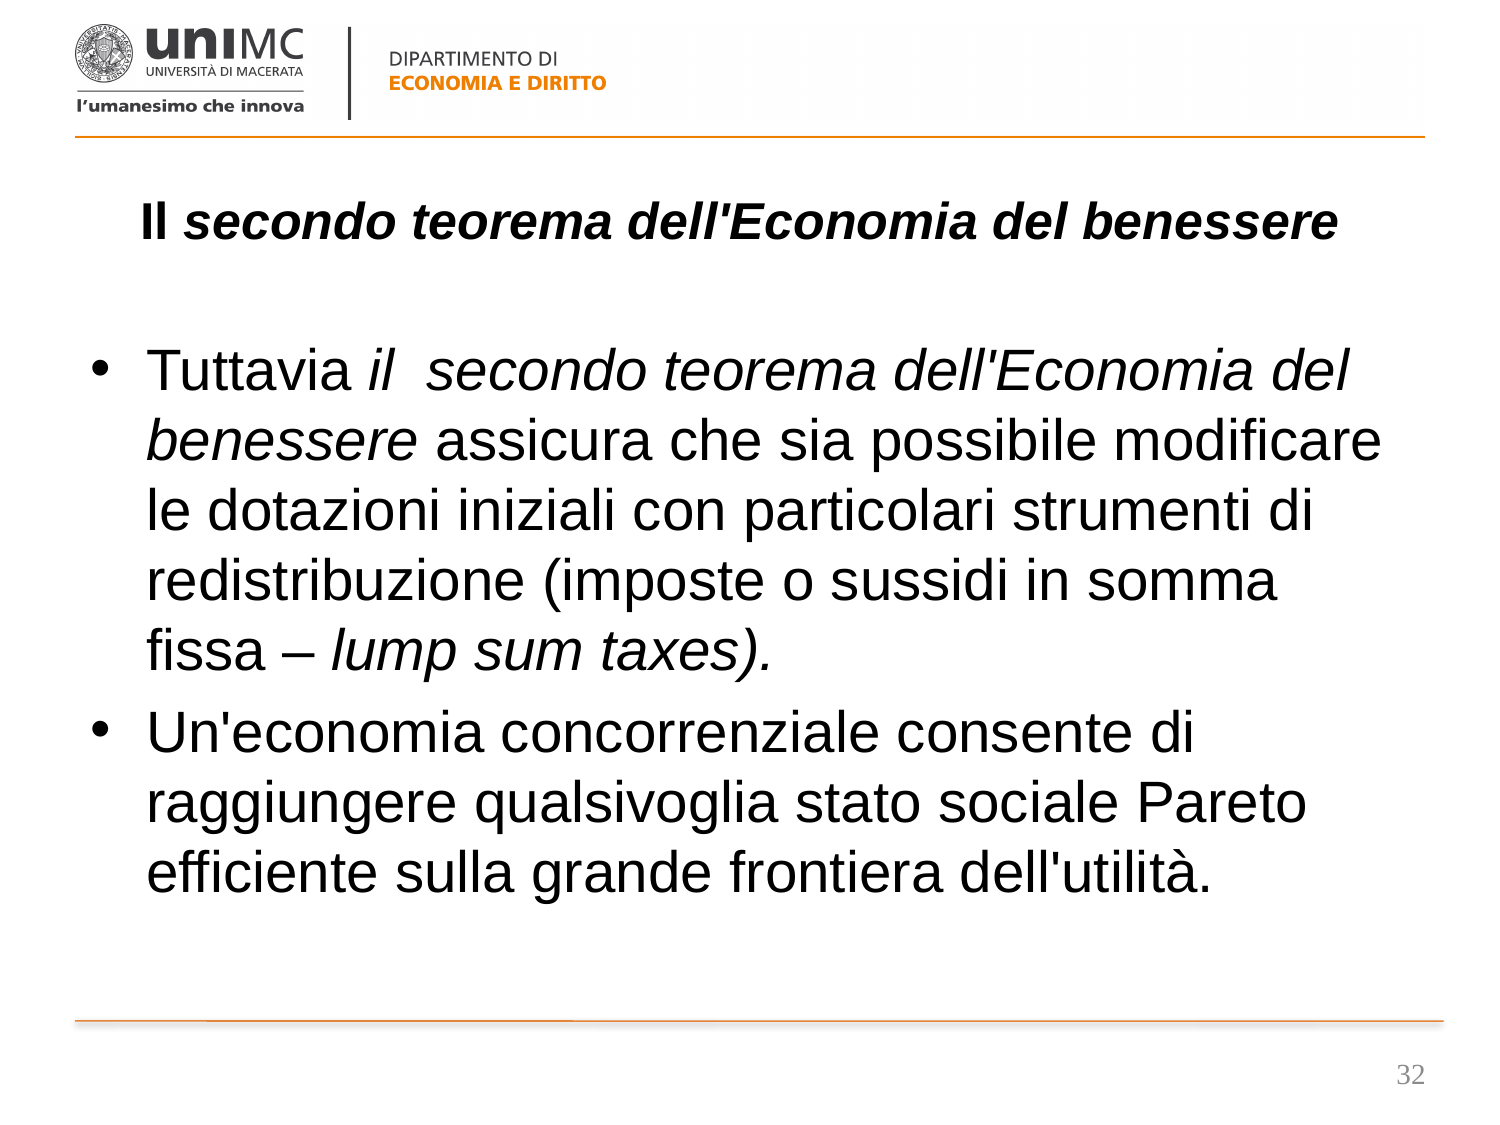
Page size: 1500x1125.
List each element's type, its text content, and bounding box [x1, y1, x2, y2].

slide_number 32 [1091, 1042, 1442, 1103]
picture [75, 24, 1425, 138]
title Il secondo teorema dell'Economia del benessere [112, 137, 1388, 290]
list Tuttavia il secondo teorema dell'Economia del benessere assicura che sia possibile modificare le dotazioni iniziali con particolari strumenti di redistribuzione (imposte o sussidi in somma fissa – lump sum taxes). Un'economia concorrenziale consente di raggiungere qualsivoglia stato sociale Pareto efficiente sulla grande frontiera dell'utilità. [75, 324, 1425, 1068]
